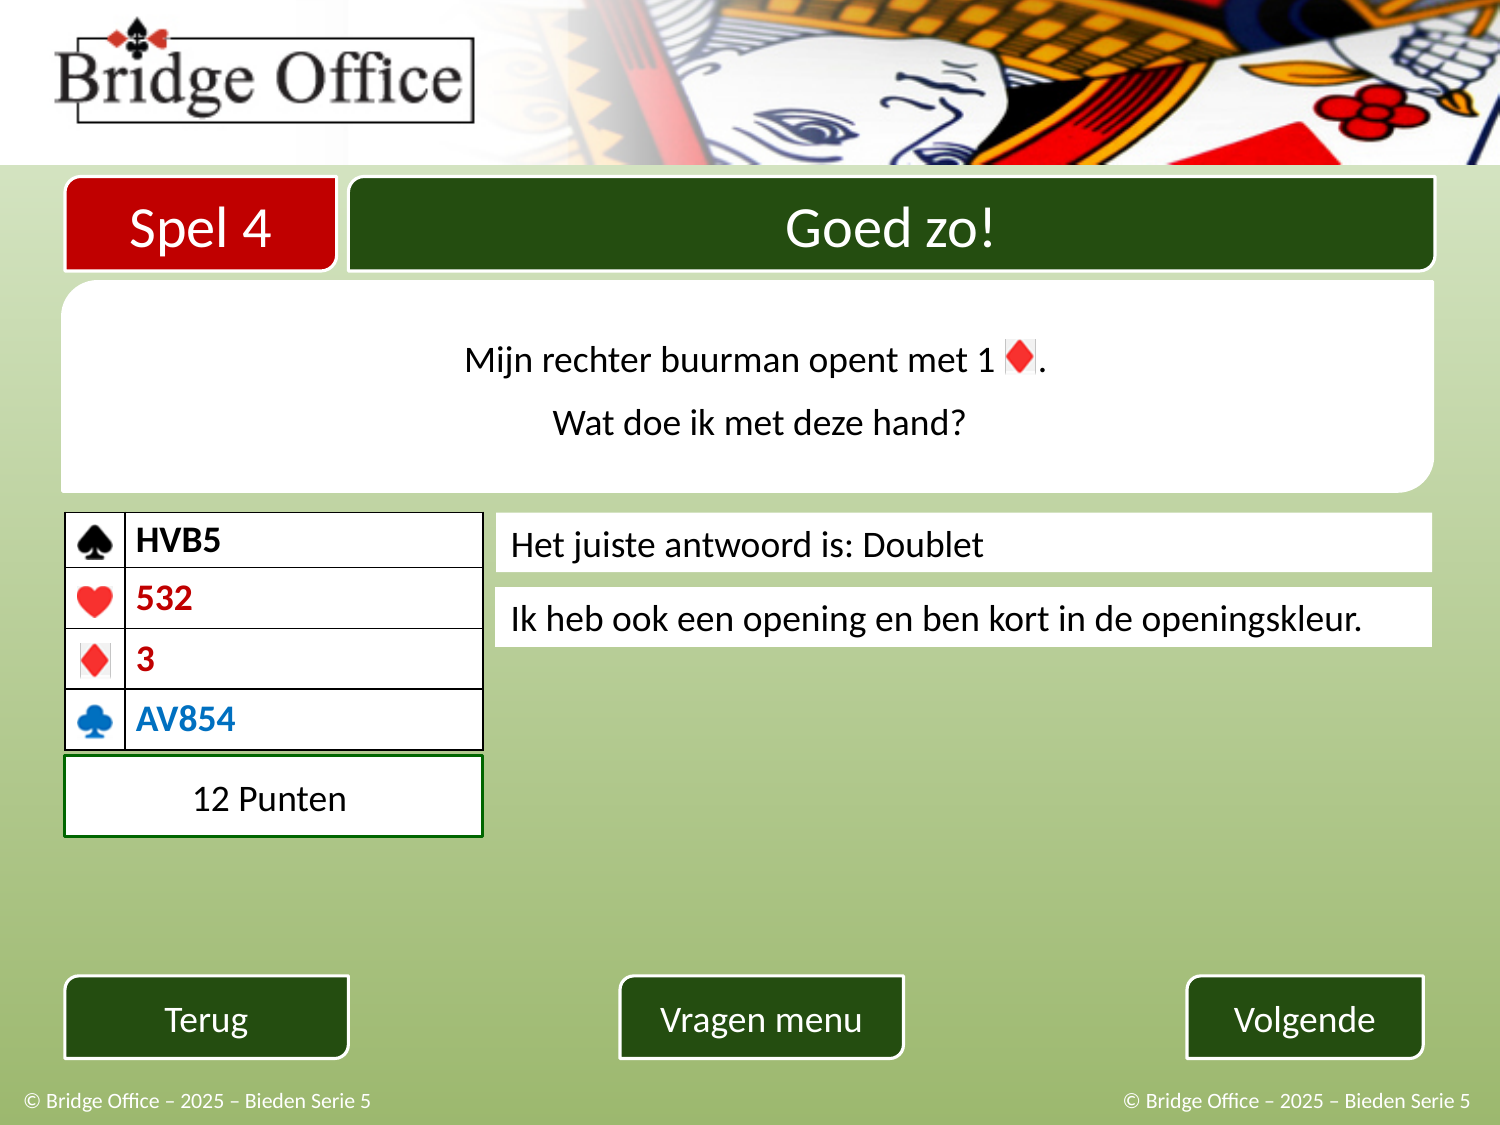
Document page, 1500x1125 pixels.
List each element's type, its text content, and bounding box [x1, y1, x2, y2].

text_box Goed zo! [346, 179, 1437, 273]
text_box Wat doe ik met deze hand? [537, 390, 986, 451]
picture [77, 585, 114, 618]
table_cell 532 [126, 568, 482, 628]
text_box Volgende [1185, 974, 1425, 1061]
table_header [66, 513, 124, 567]
picture [77, 643, 114, 679]
text_box 12 Punten [63, 754, 484, 838]
text_box Mijn rechter buurman opent met 1 . [449, 327, 1075, 388]
table_cell [66, 690, 124, 749]
text_box © Bridge Office – 2025 – Bieden Serie 5 [8, 1079, 393, 1121]
picture [77, 524, 114, 561]
table_cell [66, 568, 124, 628]
text_box Spel 4 [63, 179, 339, 273]
table_cell AV854 [126, 690, 482, 749]
text_box Vragen menu [618, 974, 906, 1061]
table_cell [66, 629, 124, 688]
picture [0, 0, 1500, 166]
text_box Ik heb ook een opening en ben kort in de openingskleur. [495, 587, 1432, 647]
table_cell 3 [126, 629, 482, 688]
picture [77, 703, 114, 740]
picture [1001, 339, 1038, 375]
text_box [61, 280, 1435, 493]
text_box Het juiste antwoord is: Doublet [496, 512, 1433, 573]
table_header HVB5 [126, 513, 482, 567]
text_box Terug [63, 974, 350, 1061]
text_box © Bridge Office – 2025 – Bieden Serie 5 [1107, 1079, 1500, 1121]
